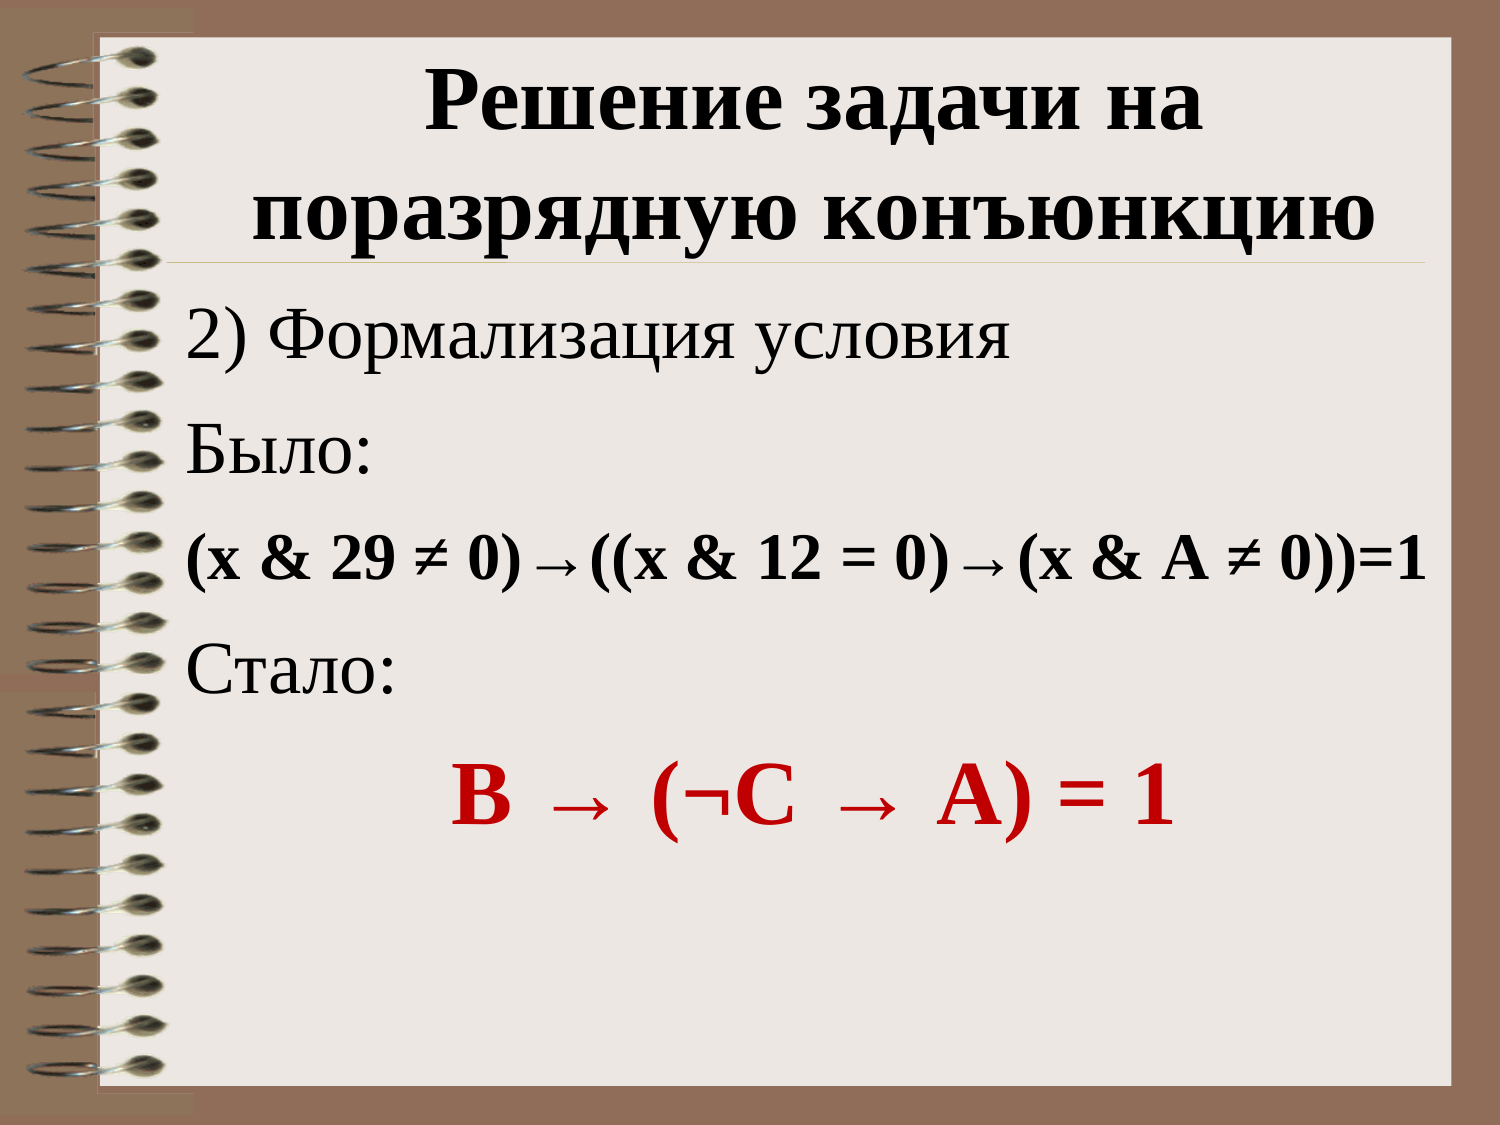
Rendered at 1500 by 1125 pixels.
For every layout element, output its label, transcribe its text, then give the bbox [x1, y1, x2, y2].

picture [0, 8, 194, 674]
text_box Решение задачи на поразрядную конъюнкцию [171, 30, 1459, 266]
picture [0, 692, 194, 1115]
text_box 2) Формализация условия Было: (x & 29 ≠ 0)→((x & 12 = 0)→(x & А ≠ 0))=1 Стало: В → (¬С → А) = 1 [171, 275, 1459, 851]
